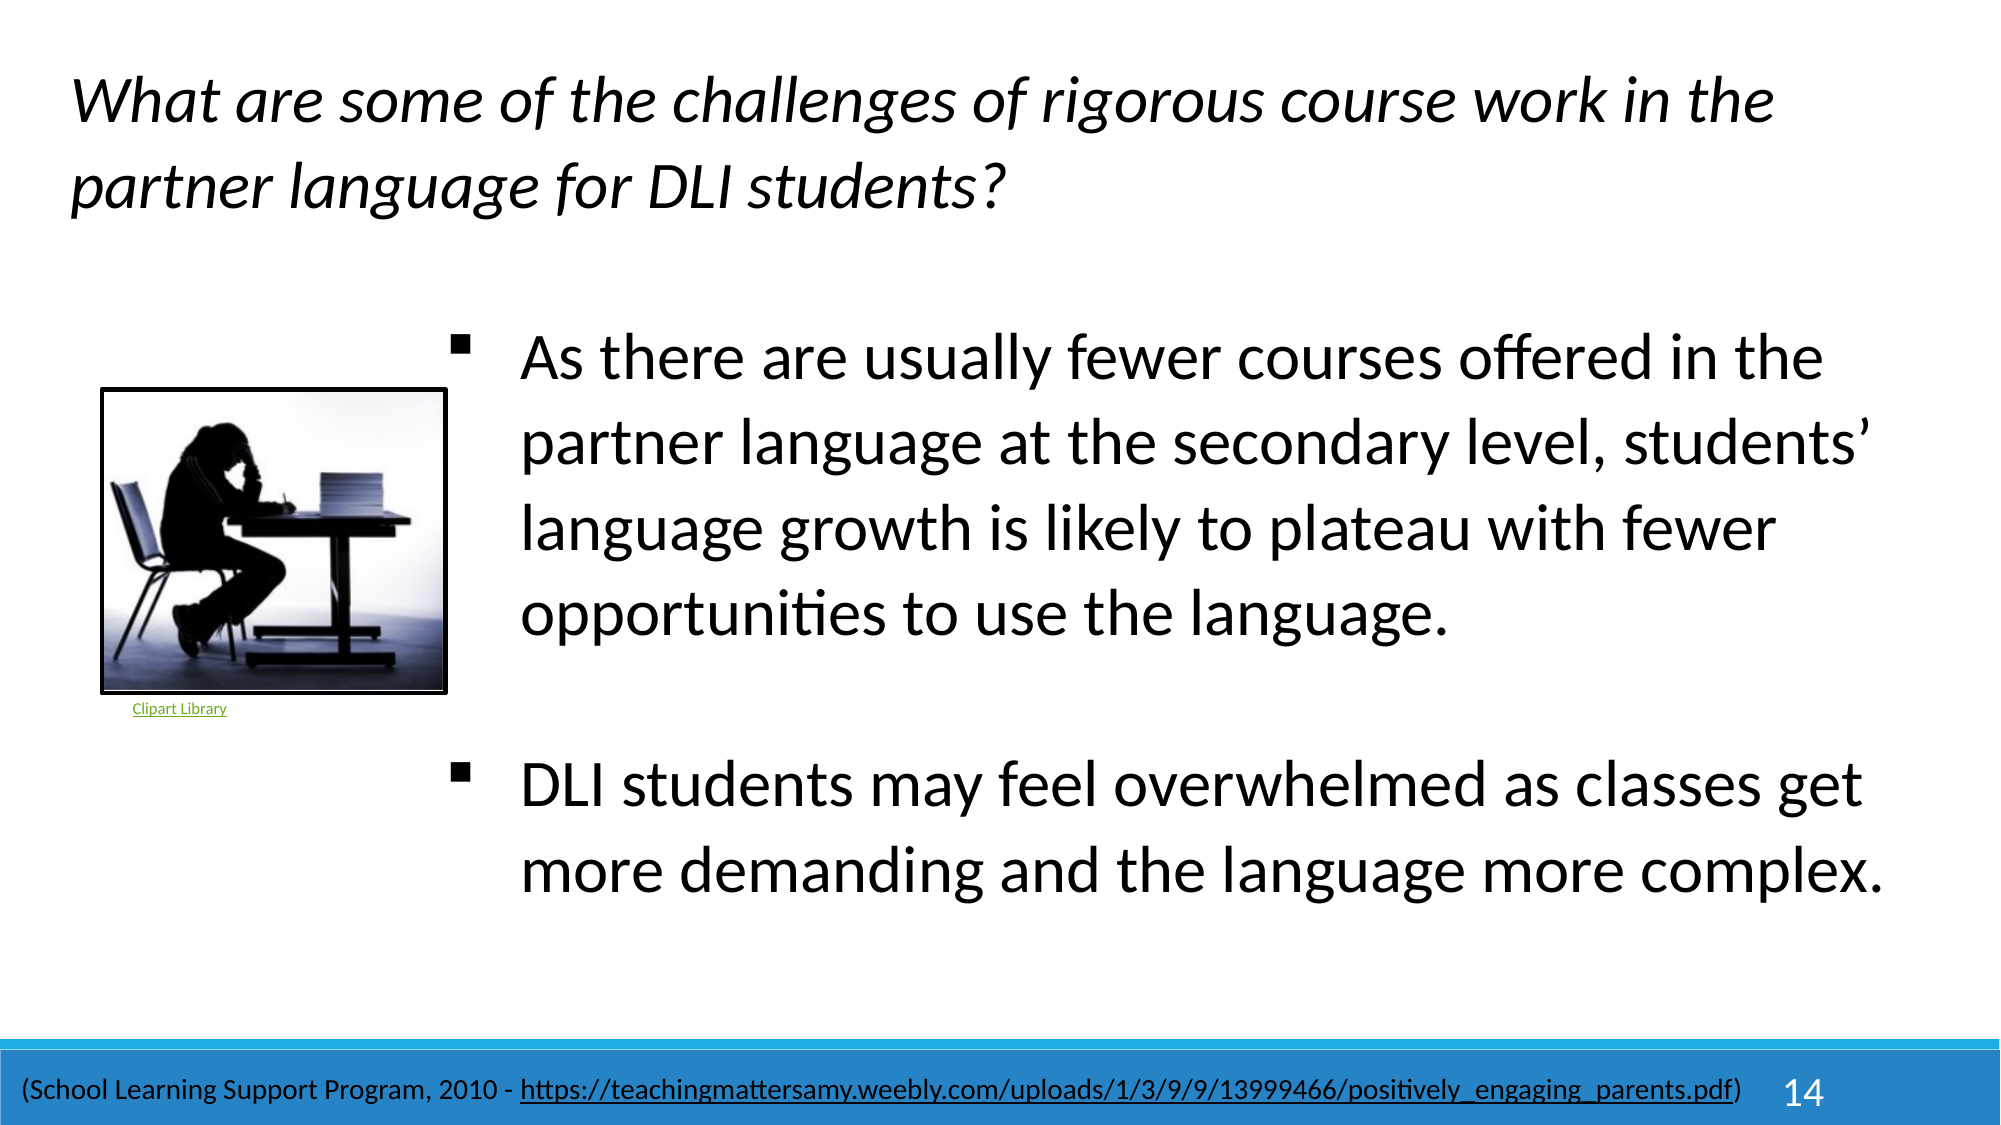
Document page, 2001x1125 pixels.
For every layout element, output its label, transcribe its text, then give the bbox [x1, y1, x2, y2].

text_box What are some of the challenges of rigorous course work in the partner language for DLI students? As there are usually fewer courses offered in the partner language at the secondary level, students’ language growth is likely to plateau with fewer opportunities to use the language. DLI students may feel overwhelmed as classes get more demanding and the language more complex. [55, 43, 1949, 913]
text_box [103, 391, 444, 733]
slide_number 14 [1624, 1059, 1840, 1120]
text_box (School Learning Support Program, 2010 - https://teachingmattersamy.weebly.com/uploads/1/3/9/9/13999466/positively_engaging_parents.pdf) [6, 1063, 1624, 1113]
